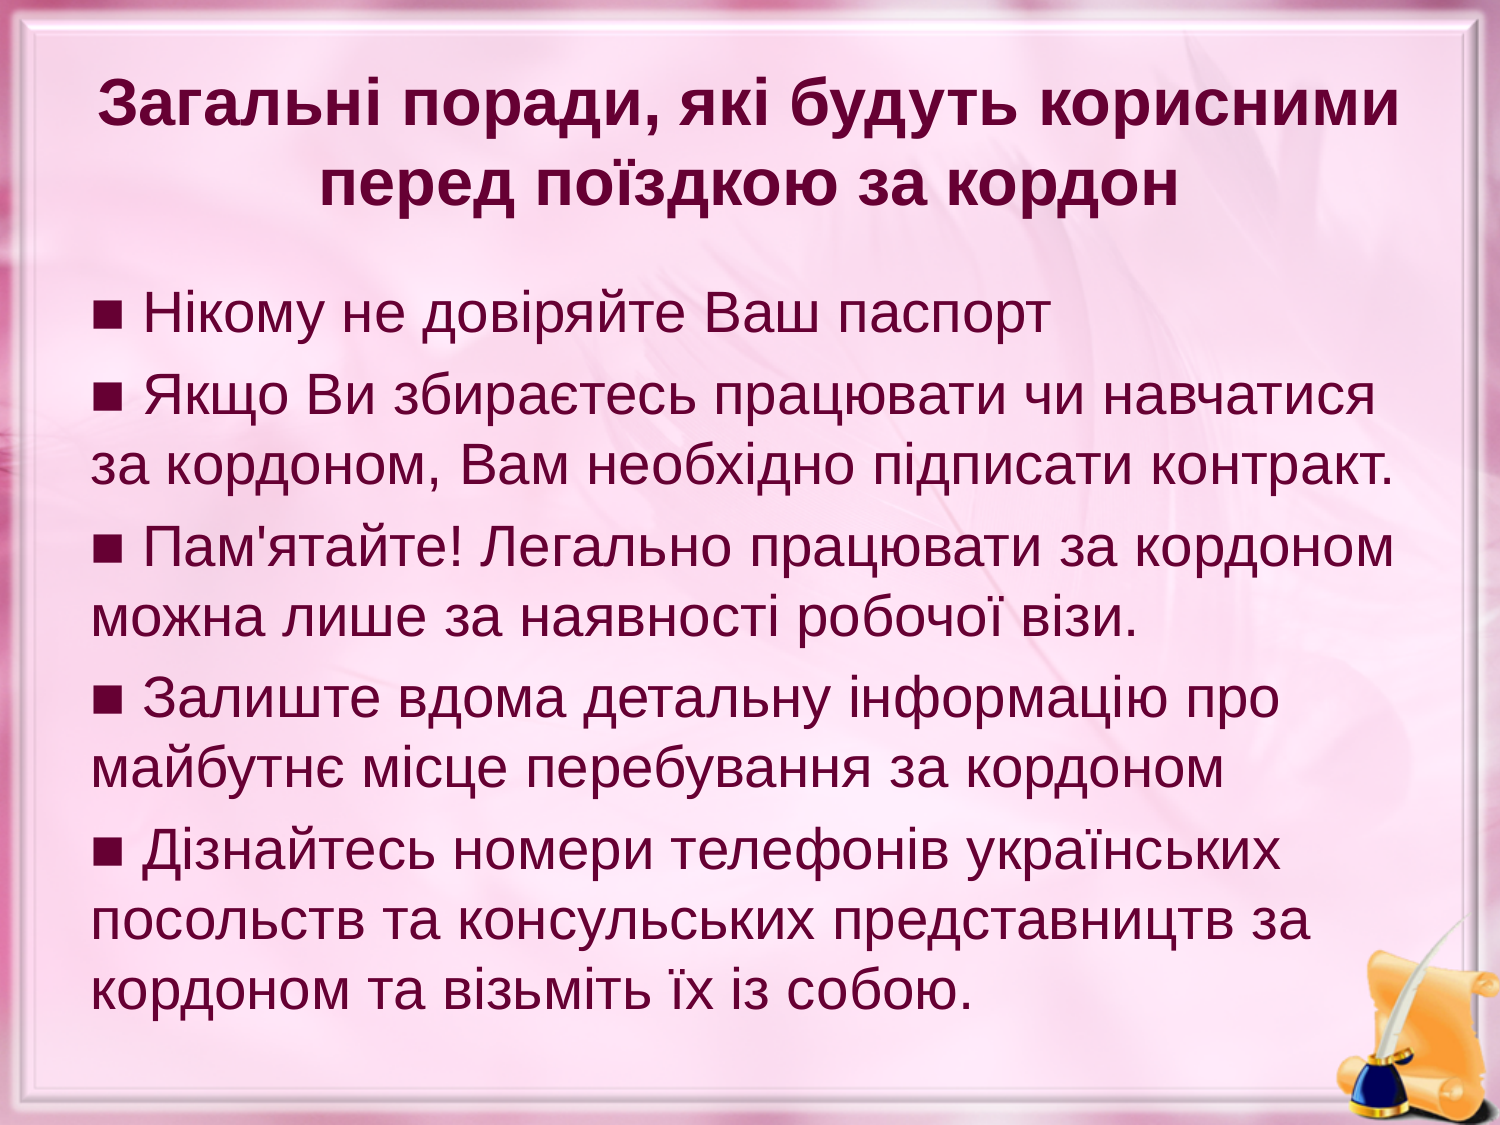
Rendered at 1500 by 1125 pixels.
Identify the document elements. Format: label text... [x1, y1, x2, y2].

title Загальні поради, які будуть корисними перед поїздкою за кордон [75, 45, 1425, 233]
list ■ Нікому не довіряйте Ваш паспорт ■ Якщо Ви збираєтесь працювати чи навчатися за кордоном, Вам необхідно підписати контракт. ■ Пам'ятайте! Легально працювати за кордоном можна лише за наявності робочої візи. ■ Залиште вдома детальну інформацію про майбутнє місце перебування за кордоном ■ Дізнайтесь номери телефонів українських посольств та консульських представництв за кордоном та візьміть їх із собою. [75, 266, 1426, 1010]
picture [0, 0, 1500, 1125]
